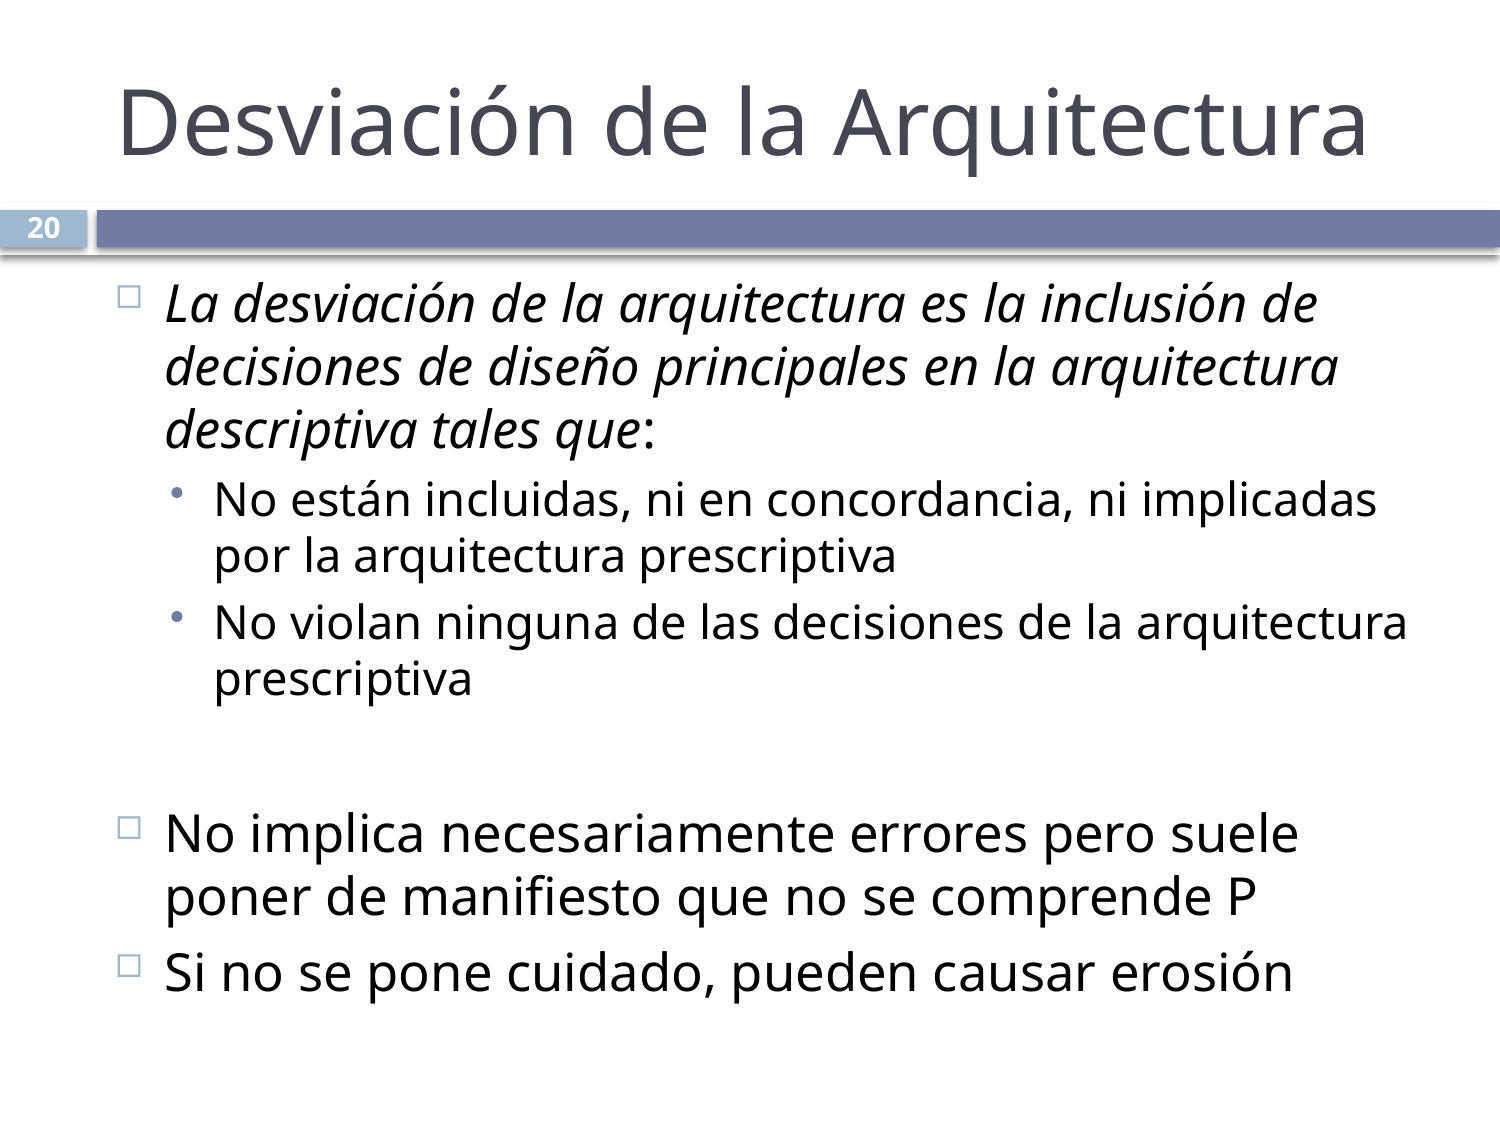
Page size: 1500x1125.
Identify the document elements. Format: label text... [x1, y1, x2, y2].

slide_number 20 [0, 208, 88, 249]
list La desviación de la arquitectura es la inclusión de decisiones de diseño principales en la arquitectura descriptiva tales que: No están incluidas, ni en concordancia, ni implicadas por la arquitectura prescriptiva No violan ninguna de las decisiones de la arquitectura prescriptiva No implica necesariamente errores pero suele poner de manifiesto que no se comprende P Si no se pone cuidado, pueden causar erosión [100, 262, 1438, 1020]
title Desviación de la Arquitectura [100, 37, 1438, 200]
